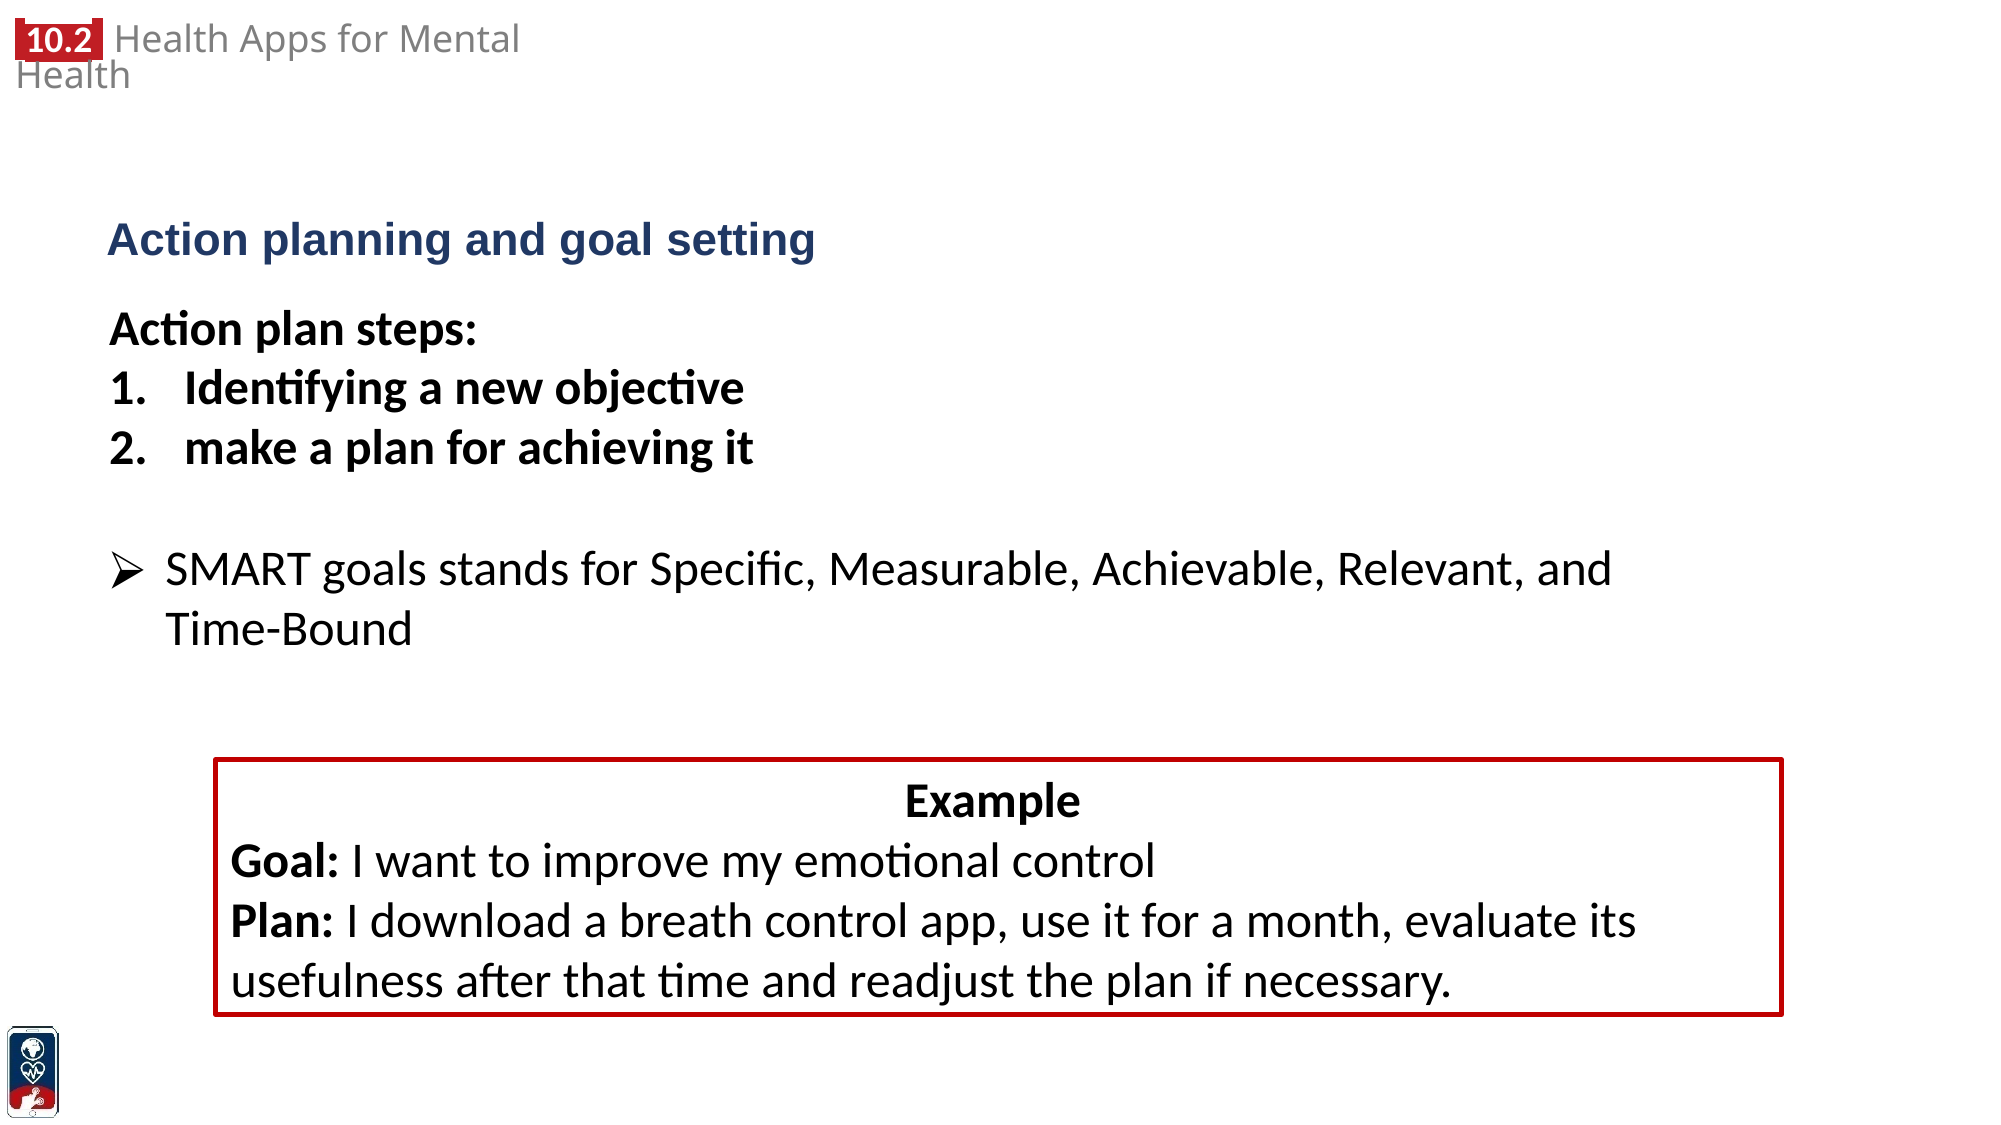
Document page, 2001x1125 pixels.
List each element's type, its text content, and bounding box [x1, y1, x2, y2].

title Action planning and goal setting [91, 177, 1906, 297]
text_box Action plan steps: Identifying a new objective make a plan for achieving it SMART goals stands for Specific, Measurable, Achievable, Relevant, and Time-Bound [94, 287, 1738, 727]
picture [7, 1026, 59, 1118]
text_box Example Goal: I want to improve my emotional control Plan: I download a breath control app, use it for a month, evaluate its usefulness after that time and readjust the plan if necessary. [215, 759, 1782, 1015]
